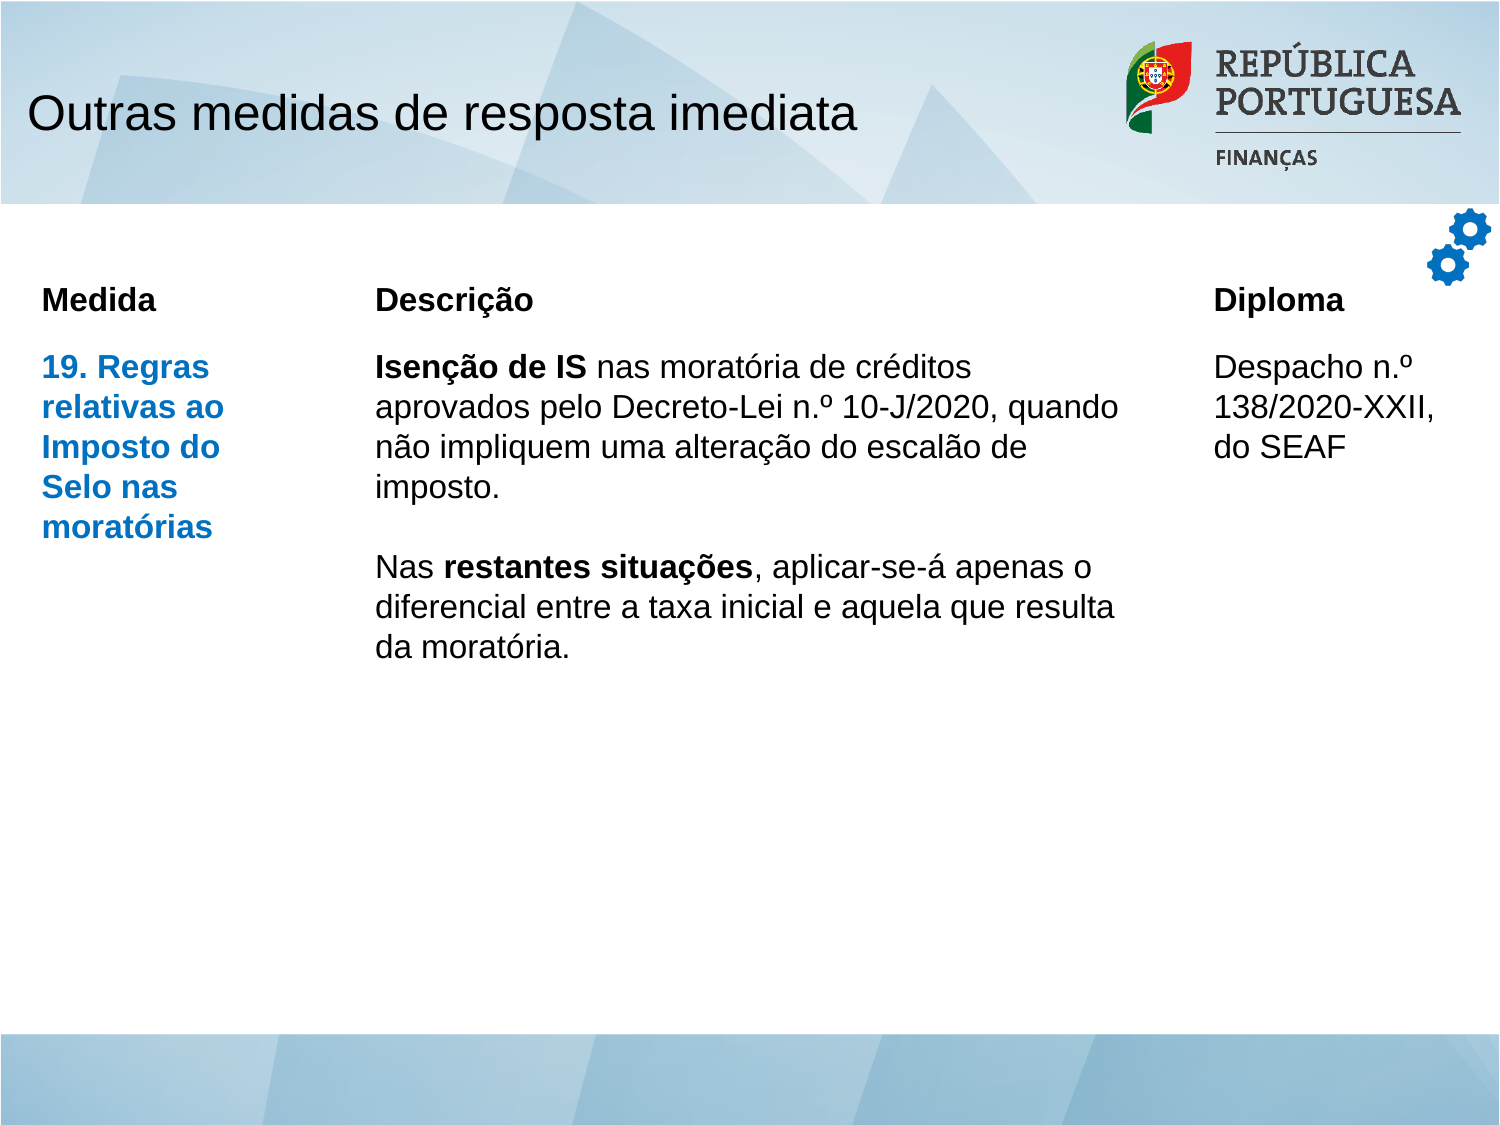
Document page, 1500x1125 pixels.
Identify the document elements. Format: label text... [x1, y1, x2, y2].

text_box Outras medidas de resposta imediata [12, 73, 1058, 148]
text_box Medida [26, 271, 254, 326]
text_box 19. Regras relativas ao Imposto do Selo nas moratórias [26, 338, 313, 553]
text_box Diploma [1198, 271, 1426, 326]
text_box Descrição [360, 271, 588, 326]
text_box Isenção de IS nas moratória de créditos aprovados pelo Decreto-Lei n.º 10-J/2020, quando não impliquem uma alteração do escalão de imposto. Nas restantes situações, aplicar-se-á apenas o diferencial entre a taxa inicial e aquela que resulta da moratória. [360, 338, 1152, 673]
picture [0, 0, 1500, 1125]
text_box Despacho n.º 138/2020-XXII, do SEAF [1198, 338, 1474, 473]
